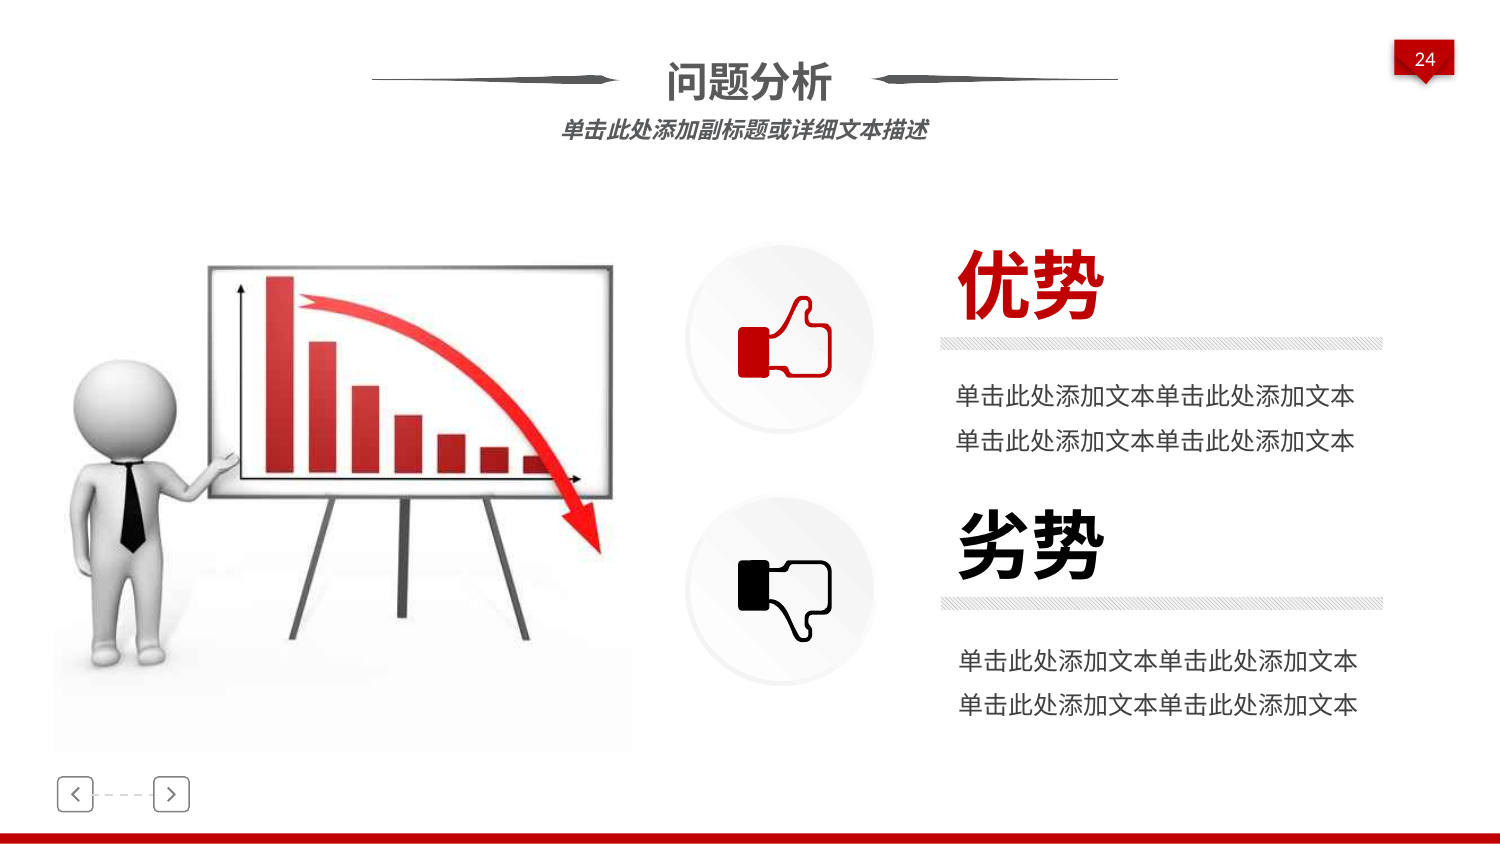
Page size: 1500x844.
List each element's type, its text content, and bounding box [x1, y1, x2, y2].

picture [867, 74, 1119, 84]
text_box 问题分析 [584, 55, 916, 106]
text_box [939, 595, 1385, 612]
picture [371, 74, 623, 84]
text_box 单击此处添加文本单击此处添加文本 单击此处添加文本单击此处添加文本 [943, 622, 1400, 728]
text_box 单击此处添加副标题或详细文本描述 [545, 108, 943, 151]
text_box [685, 240, 879, 434]
picture [53, 141, 633, 753]
text_box 劣势 [941, 508, 1122, 595]
text_box 优势 [941, 231, 1122, 335]
text_box 单击此处添加文本单击此处添加文本 单击此处添加文本单击此处添加文本 [941, 358, 1398, 508]
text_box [685, 492, 879, 687]
text_box [938, 335, 1385, 352]
